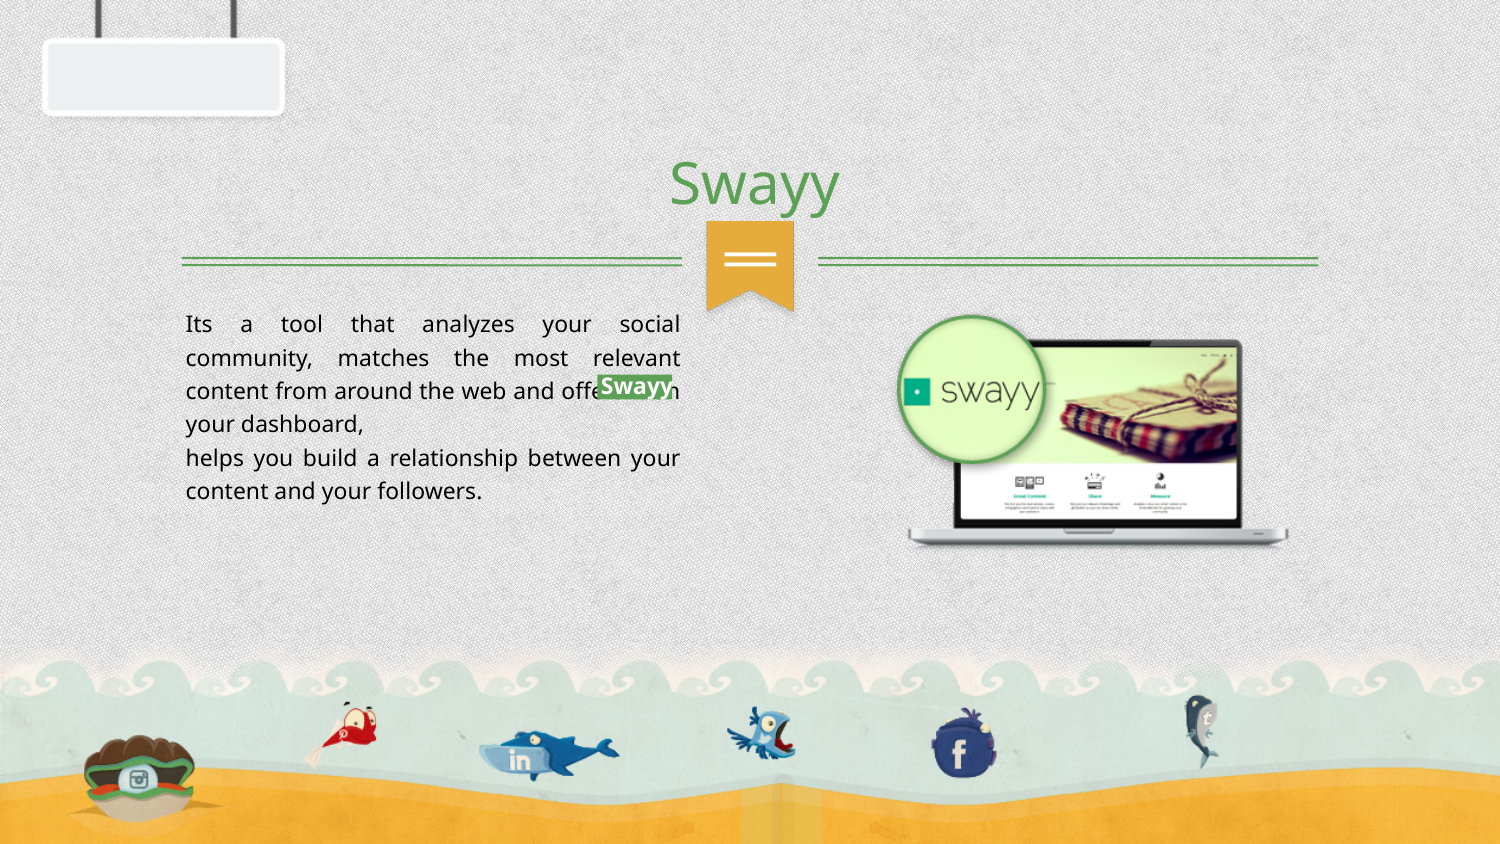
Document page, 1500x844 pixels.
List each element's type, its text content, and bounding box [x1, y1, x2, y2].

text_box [181, 221, 1319, 323]
text_box Swayy [655, 138, 900, 220]
picture [0, 0, 1500, 844]
text_box Swayy [586, 364, 712, 407]
text_box Its a tool that analyzes your social community, matches the most relevant content from around the web and offers it on your dashboard, helps you build a relationship between your content and your followers. [170, 296, 696, 512]
